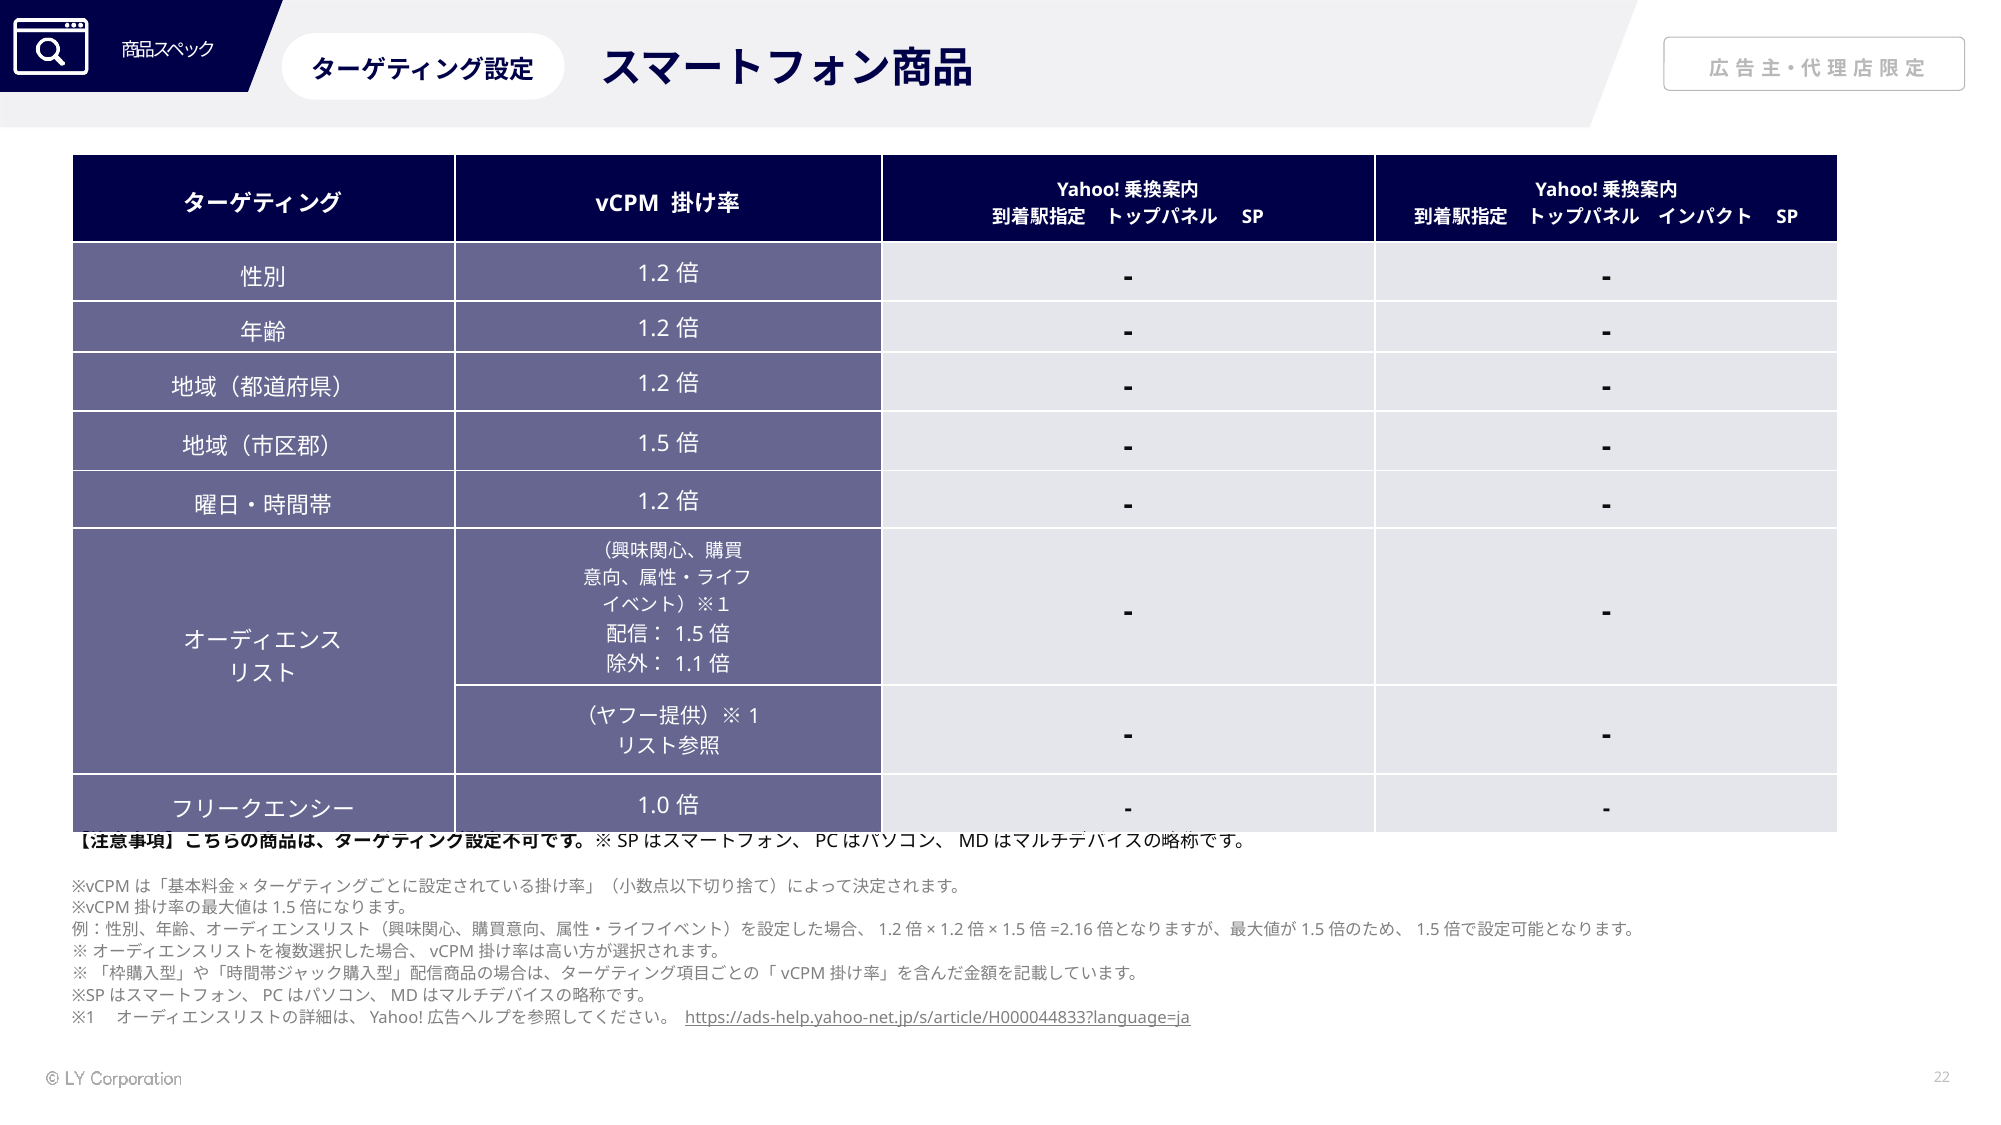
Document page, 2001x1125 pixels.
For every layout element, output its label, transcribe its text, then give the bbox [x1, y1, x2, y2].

table_cell - [883, 412, 1374, 470]
picture [9, 5, 92, 87]
table_cell 年齢 [73, 302, 454, 351]
table_cell 地域（都道府県） [73, 353, 454, 410]
list スマートフォン商品 [599, 41, 1481, 97]
table_cell - [1376, 243, 1837, 300]
table_header ターゲティング [73, 155, 454, 241]
table_cell 1.2倍 [456, 302, 881, 351]
table_cell 1.2倍 [456, 243, 881, 300]
table_cell 1.0倍 [456, 775, 881, 832]
table_cell - [1376, 412, 1837, 470]
table_header Yahoo!乗換案内 到着駅指定 トップパネル SP [883, 155, 1374, 241]
text_box ターゲティング設定 [280, 32, 566, 101]
table_cell 1.5倍 [456, 412, 881, 470]
table_cell 地域（市区郡） [73, 412, 454, 470]
table_header vCPM 掛け率 [456, 155, 881, 241]
table_cell - [1376, 471, 1837, 527]
list 商品スペック [97, 13, 240, 81]
picture [46, 1071, 181, 1088]
table_header Yahoo!乗換案内 到着駅指定 トップパネル インパクト SP [1376, 155, 1837, 241]
table_cell 性別 [73, 243, 454, 300]
table_cell - [883, 529, 1374, 684]
table_cell - [883, 353, 1374, 410]
table_cell - [883, 686, 1374, 773]
table_cell - [1376, 686, 1837, 773]
table_cell （ヤフー提供）※1 リスト参照 [456, 686, 881, 773]
table_cell - [883, 302, 1374, 351]
table_cell - [1376, 353, 1837, 410]
table_cell 1.2倍 [456, 353, 881, 410]
text_box 【注意事項】こちらの商品は、ターゲティング設定不可です。※SPはスマートフォン、PCはパソコン、MDはマルチデバイスの略称です。 ※vCPMは「基本料金×ターゲティングごとに設定されている掛け率」（小数点以下切り捨て）によって決定されます。 ※vCPM掛け率の最大値は1.5倍になります。 例：性別、年齢、オーディエンスリスト（興味関心、購買意向、属性・ライフイベント）を設定した場合、1.2倍× 1.2倍× 1.5倍=2.16倍となりますが、最大値が1.5倍のため、1.5倍で設定可能となります。 ※オーディエンスリストを複数選択した場合、vCPM掛け率は高い方が選択されます。 ※「枠購入型」や「時間帯ジャック購入型」配信商品の場合は、ターゲティング項目ごとの「vCPM掛け率」を含んだ金額を記載しています。 ※SPはスマートフォン、PCはパソコン、MDはマルチデバイスの略称です。 ※1 オーディエンスリストの詳細は、Yahoo!広告ヘルプを参照してください。 https://ads-help.yahoo-net.jp/s/article/H000044833?language=ja [71, 826, 1909, 1052]
table_cell 1.2倍 [456, 471, 881, 527]
table_cell - [1376, 302, 1837, 351]
table_cell フリークエンシー [73, 775, 454, 832]
table_cell - [883, 471, 1374, 527]
table_cell 曜日・時間帯 [73, 471, 454, 527]
table_cell - [1376, 529, 1837, 684]
table_cell オーディエンス リスト [73, 529, 454, 773]
table_cell - [1376, 775, 1837, 832]
table_cell （興味関心、購買 意向、属性・ライフ イベント）※１ 配信：1.5倍 除外：1.1倍 [456, 529, 881, 684]
table_cell - [883, 243, 1374, 300]
table_cell - [883, 775, 1374, 832]
